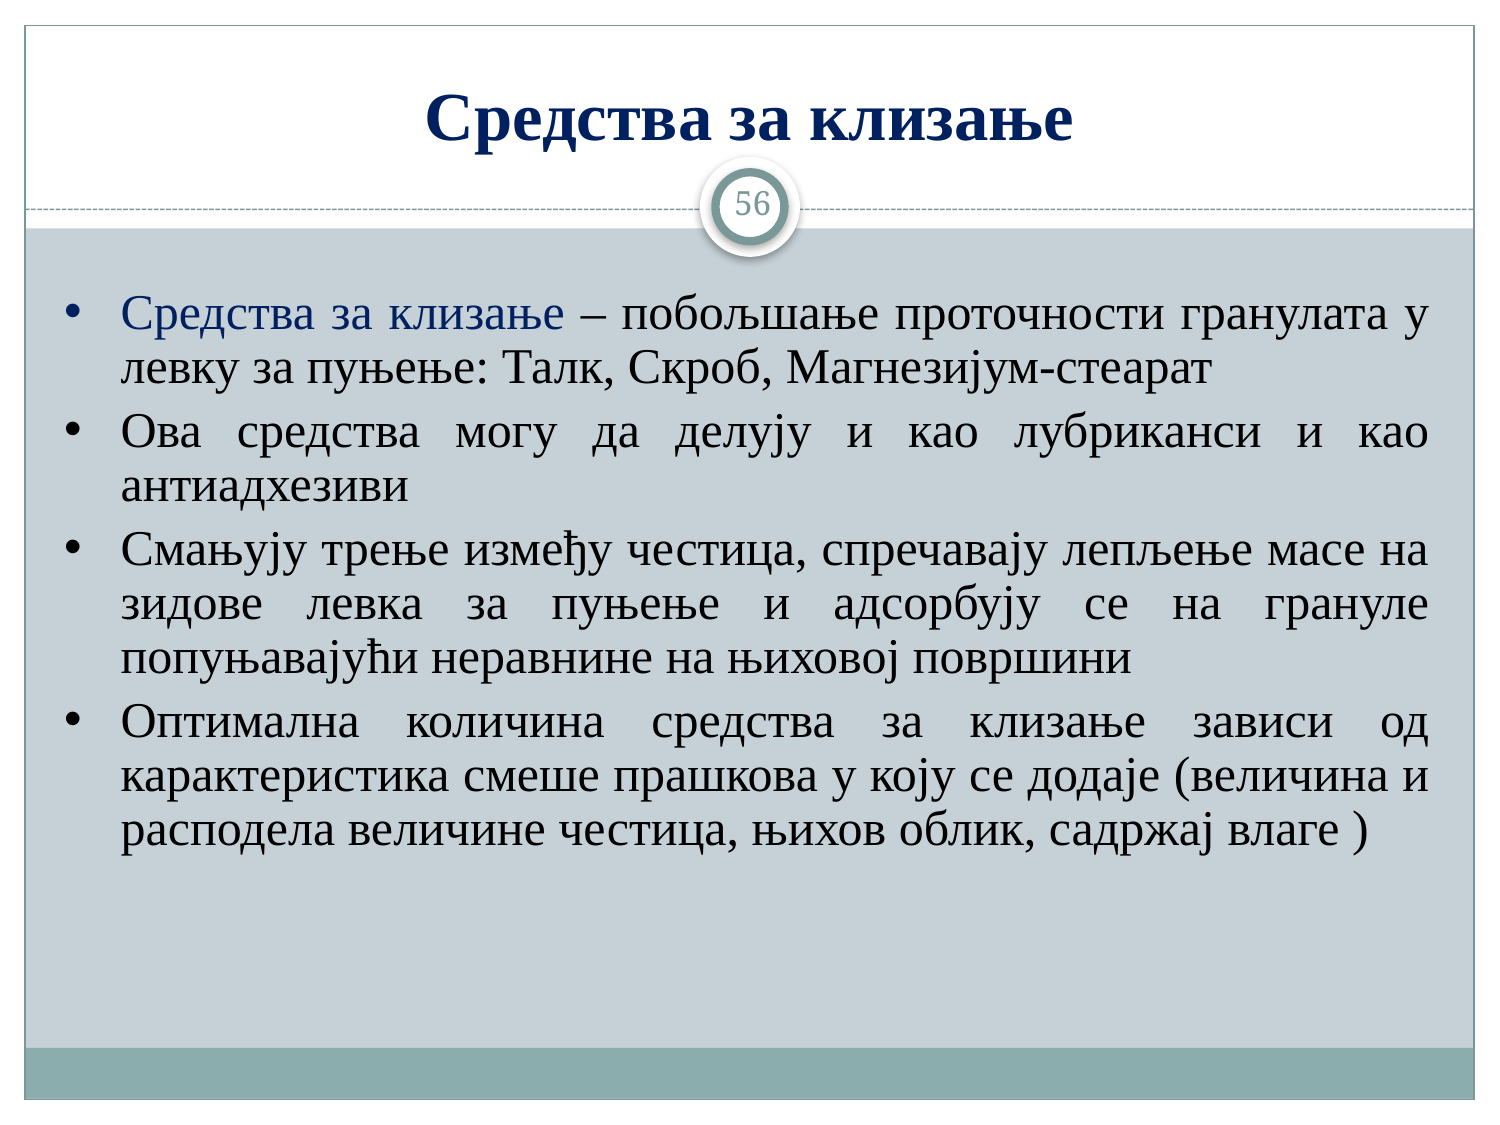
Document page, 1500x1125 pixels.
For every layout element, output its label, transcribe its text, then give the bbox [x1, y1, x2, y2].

title Средства за клизање [49, 37, 1450, 162]
slide_number 56 [715, 168, 791, 241]
list Средства за клизање – побољшање проточности гранулата у левку за пуњење: Талк, Скроб, Магнезијум-стеарат Ова средства могу да делују и као лубриканси и као антиадхезиви Смањују трење између честица, спречавају лепљење масе на зидове левка за пуњење и адсорбују се на грануле попуњавајући неравнине на њиховој површини Оптимална количина средства за клизање зависи од карактеристика смеше прашкова у коју се додаје (величина и расподела величине честица, њихов облик, садржај влаге ) [49, 278, 1445, 1001]
